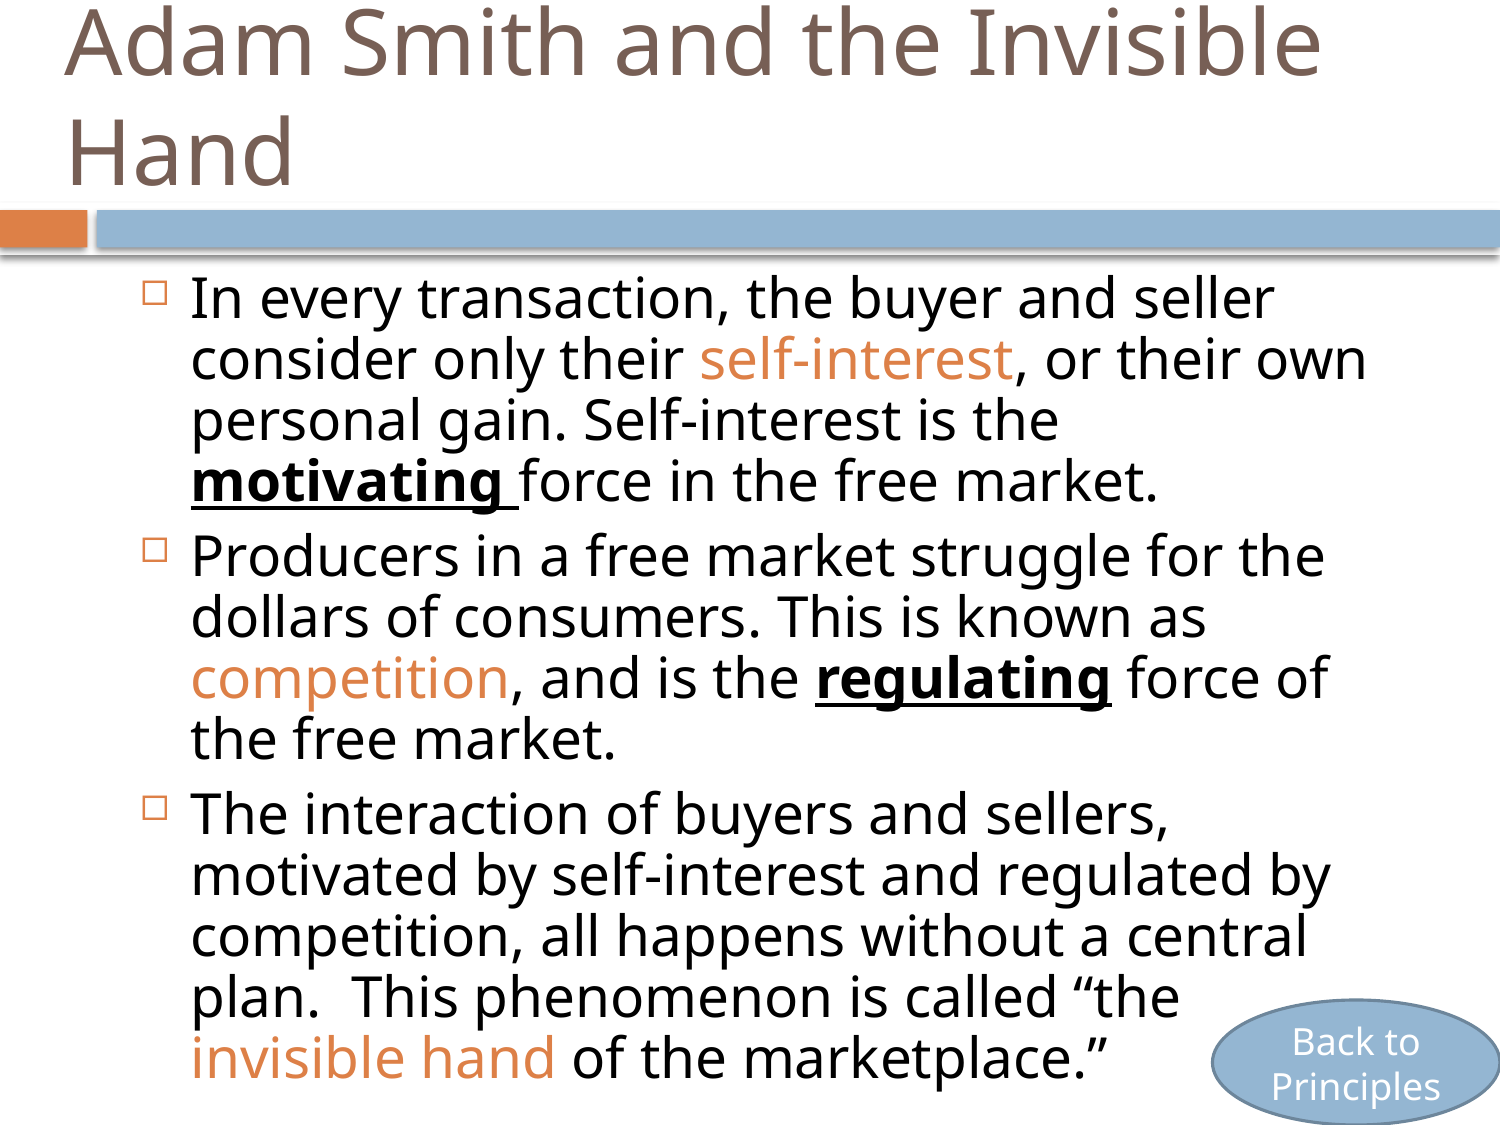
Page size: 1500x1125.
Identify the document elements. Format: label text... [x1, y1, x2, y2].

text_box Back to Principles [1210, 998, 1500, 1125]
list In every transaction, the buyer and seller consider only their self-interest, or their own personal gain. Self-interest is the motivating force in the free market. Producers in a free market struggle for the dollars of consumers. This is known as competition, and is the regulating force of the free market. The interaction of buyers and sellers, motivated by self-interest and regulated by competition, all happens without a central plan. This phenomenon is called “the invisible hand of the marketplace.” [125, 262, 1400, 1100]
title Adam Smith and the Invisible Hand [50, 0, 1450, 188]
